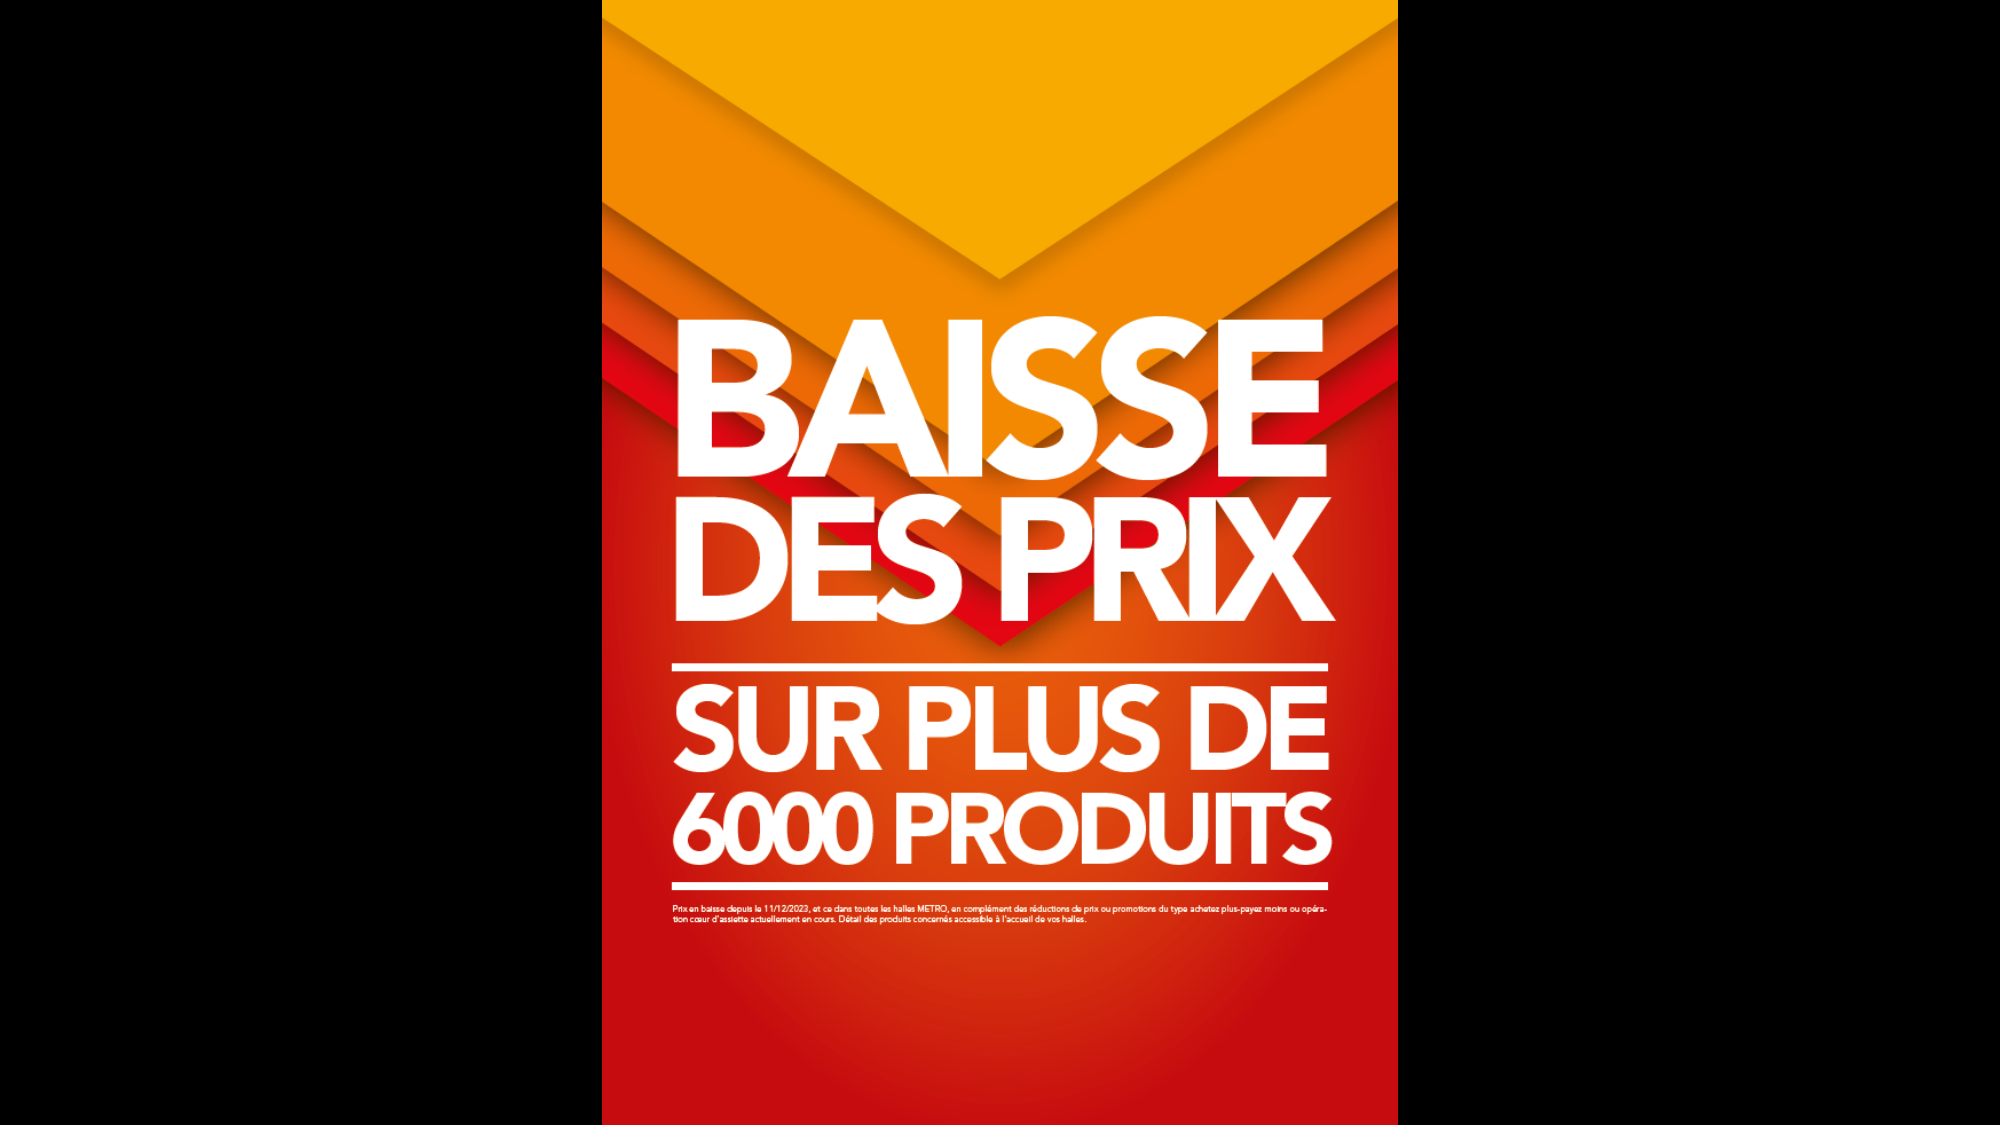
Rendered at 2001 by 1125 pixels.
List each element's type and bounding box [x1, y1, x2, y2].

text_box [0, 0, 602, 1125]
text_box [1398, 0, 2000, 1125]
picture [602, 0, 1398, 1125]
